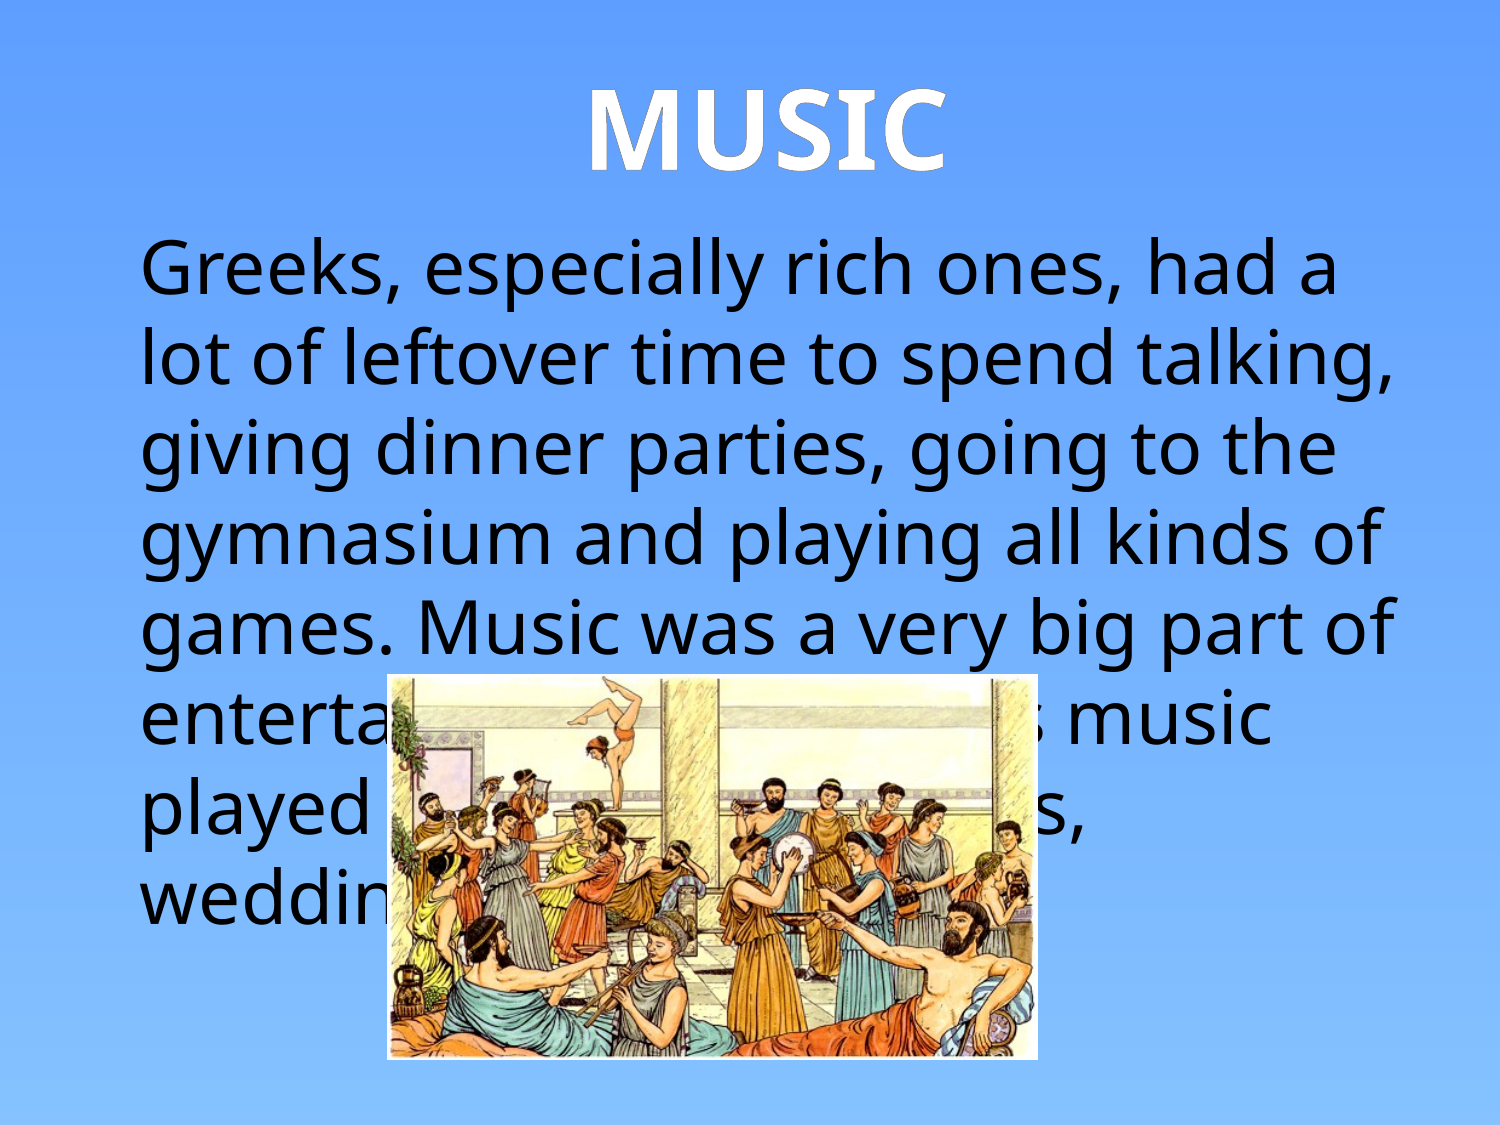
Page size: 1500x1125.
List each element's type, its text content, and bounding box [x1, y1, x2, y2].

text_box MUSIC [566, 49, 966, 200]
text_box Greeks, especially rich ones, had a lot of leftover time to spend talking, giving dinner parties, going to the gymnasium and playing all kinds of games. Music was a very big part of entertainment. There was music played at births, weddings, weddings and funerals. [124, 212, 1463, 948]
picture [387, 674, 1038, 1060]
